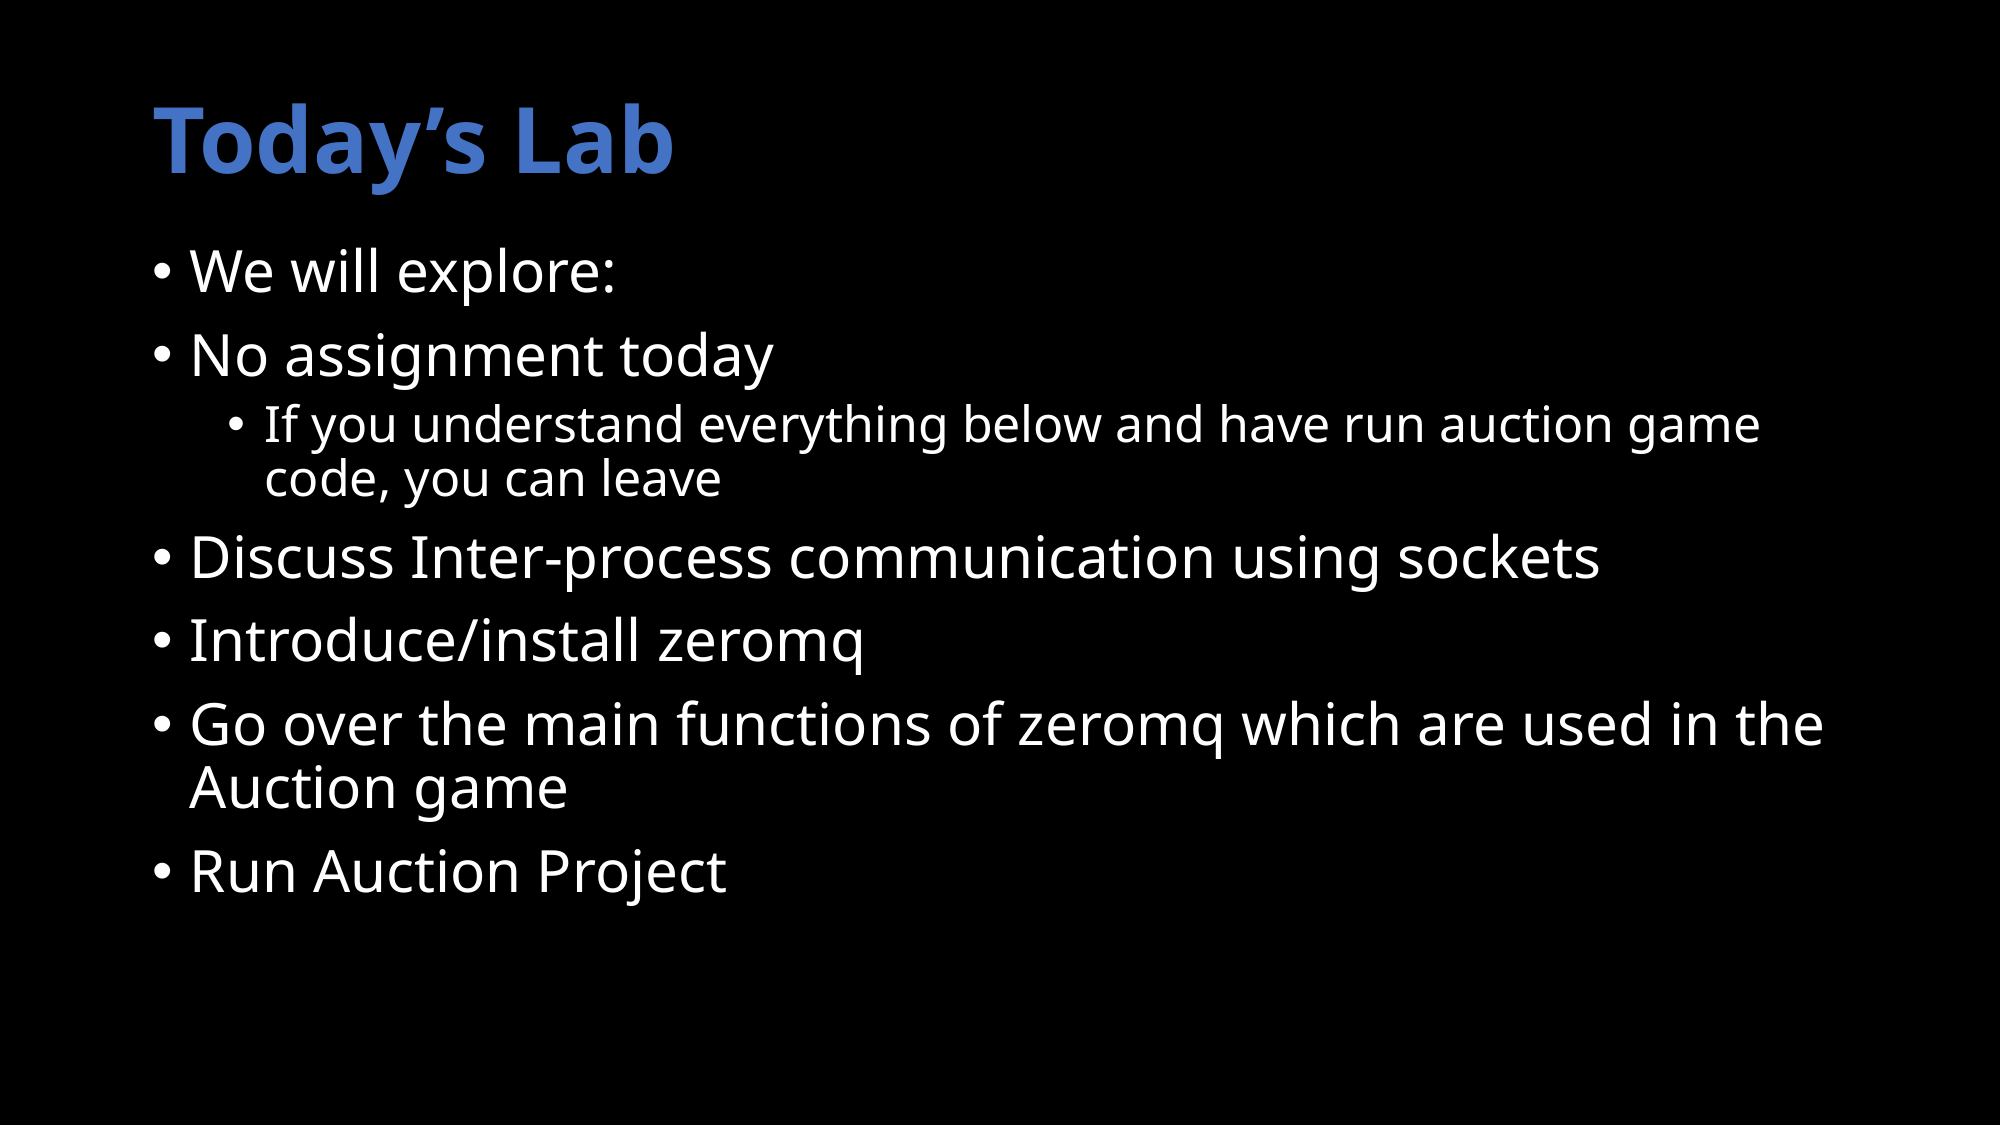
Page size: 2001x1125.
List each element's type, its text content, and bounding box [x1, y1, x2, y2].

title Today’s Lab [137, 35, 1863, 234]
list We will explore: No assignment today If you understand everything below and have run auction game code, you can leave Discuss Inter-process communication using sockets Introduce/install zeromq Go over the main functions of zeromq which are used in the Auction game Run Auction Project [137, 234, 1863, 1083]
